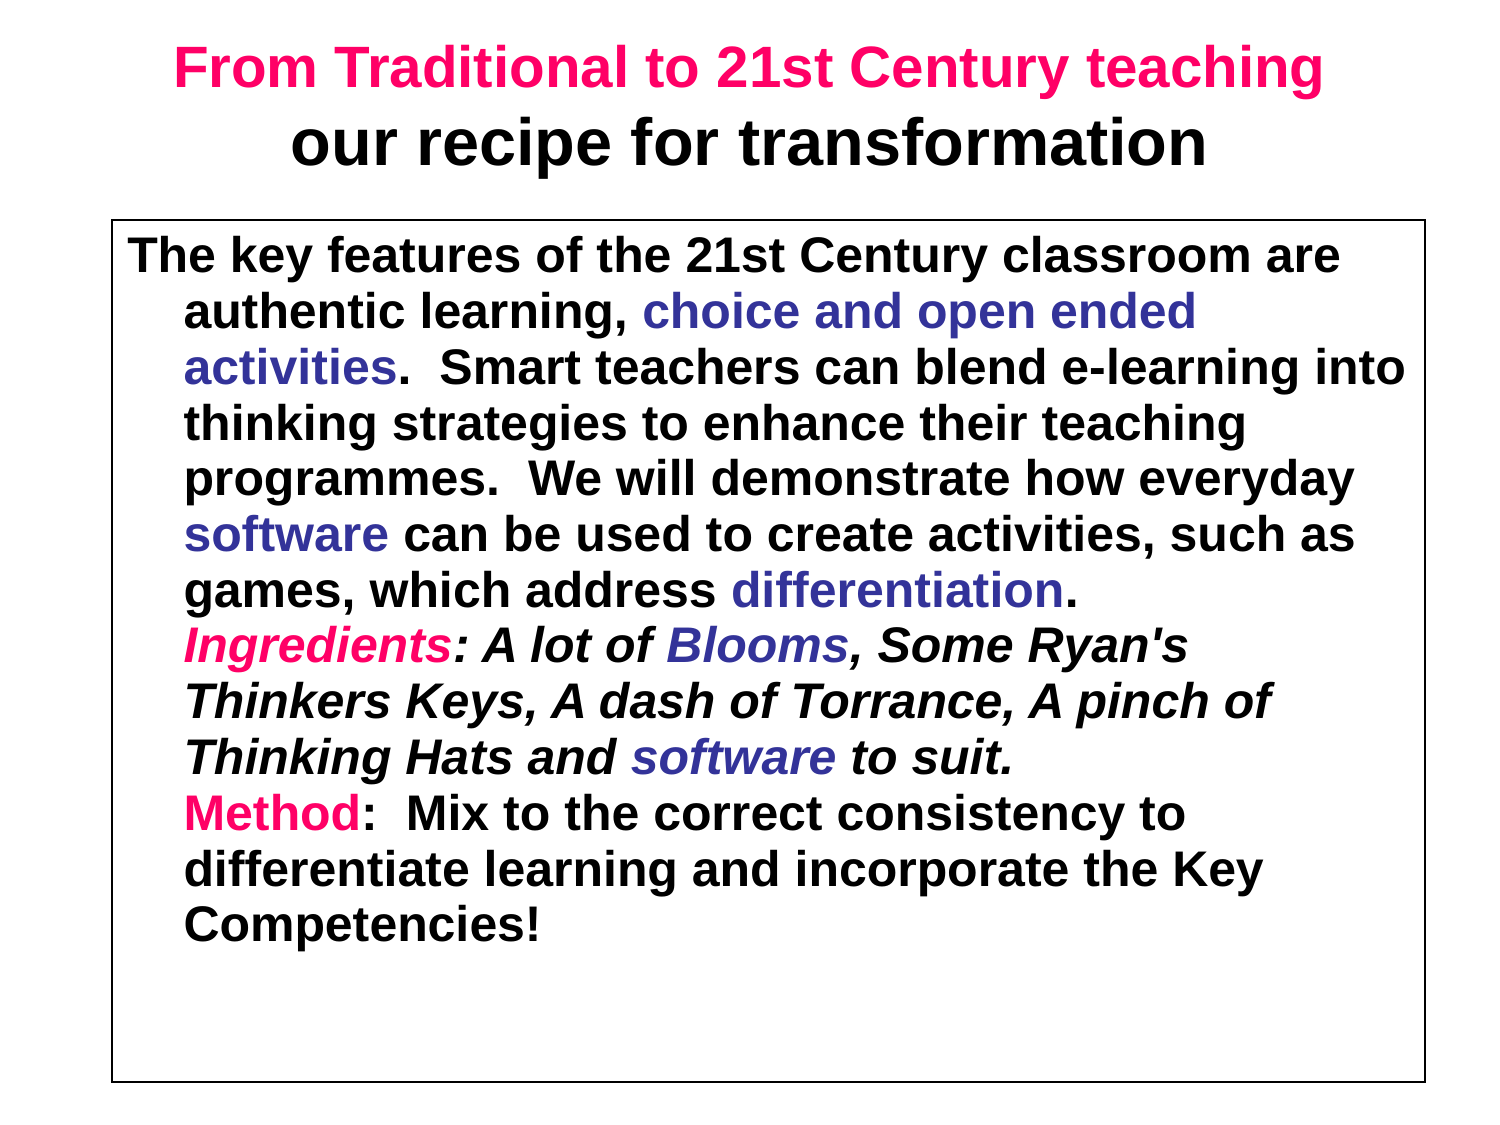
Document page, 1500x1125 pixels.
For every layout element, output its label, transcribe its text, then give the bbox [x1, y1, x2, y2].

title From Traditional to 21st Century teaching our recipe for transformation [74, 44, 1426, 233]
table_header The key features of the 21st Century classroom are authentic learning, choice and open ended activities. Smart teachers can blend e-learning into thinking strategies to enhance their teaching programmes. We will demonstrate how everyday software can be used to create activities, such as games, which address differentiation. Ingredients: A lot of Blooms, Some Ryan's Thinkers Keys, A dash of Torrance, A pinch of Thinking Hats and software to suit. Method: Mix to the correct consistency to differentiate learning and incorporate the Key Competencies! [113, 221, 1424, 1081]
